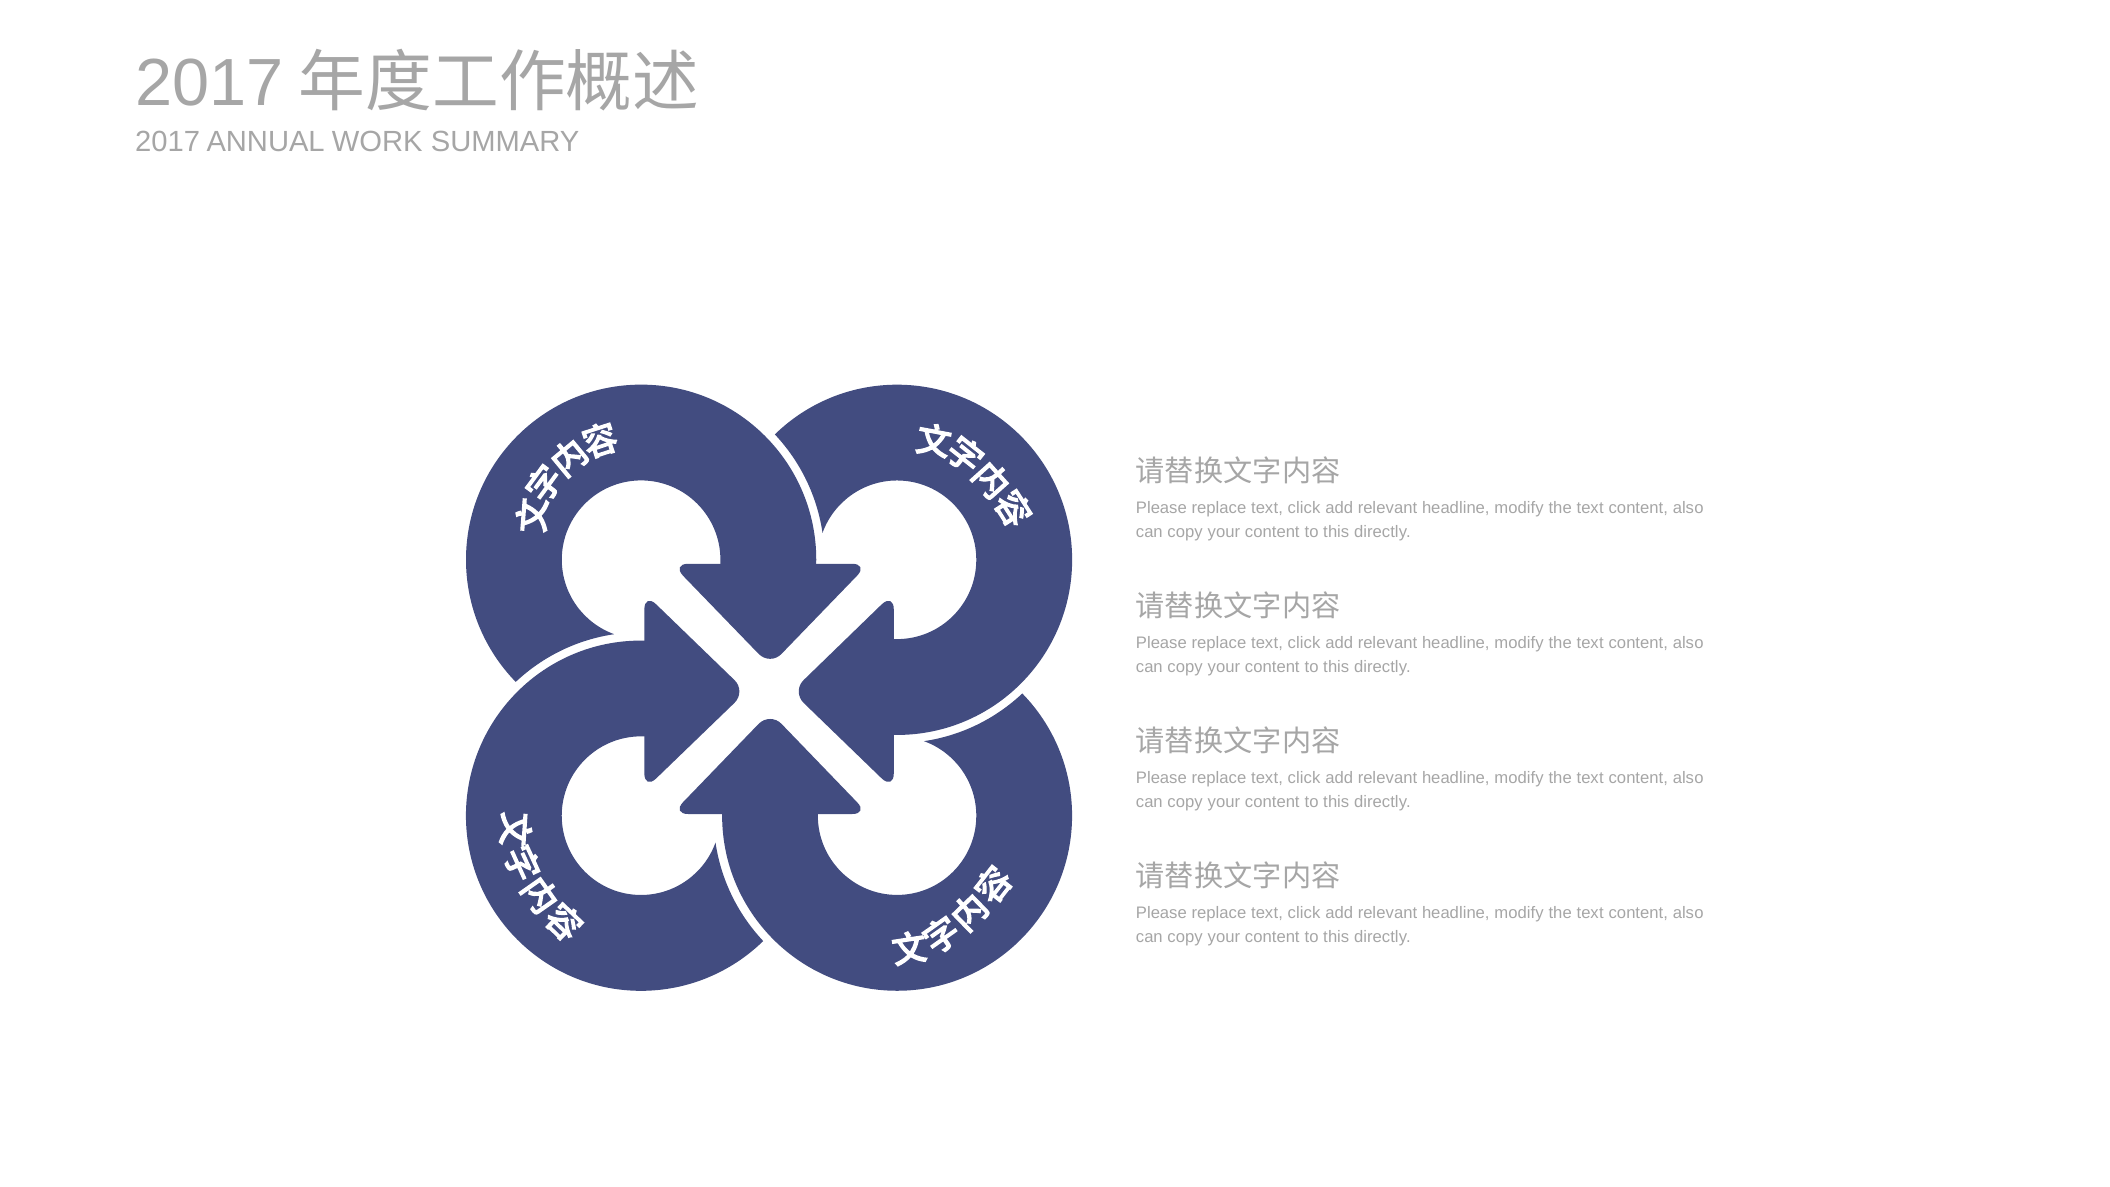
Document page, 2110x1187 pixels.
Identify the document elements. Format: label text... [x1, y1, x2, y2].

text_box 2017 ANNUAL WORK SUMMARY [135, 122, 596, 158]
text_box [465, 384, 1073, 991]
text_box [1135, 850, 1728, 945]
text_box 2017年度工作概述 [135, 38, 783, 119]
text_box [1135, 715, 1728, 810]
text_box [1135, 580, 1728, 674]
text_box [1135, 444, 1728, 539]
